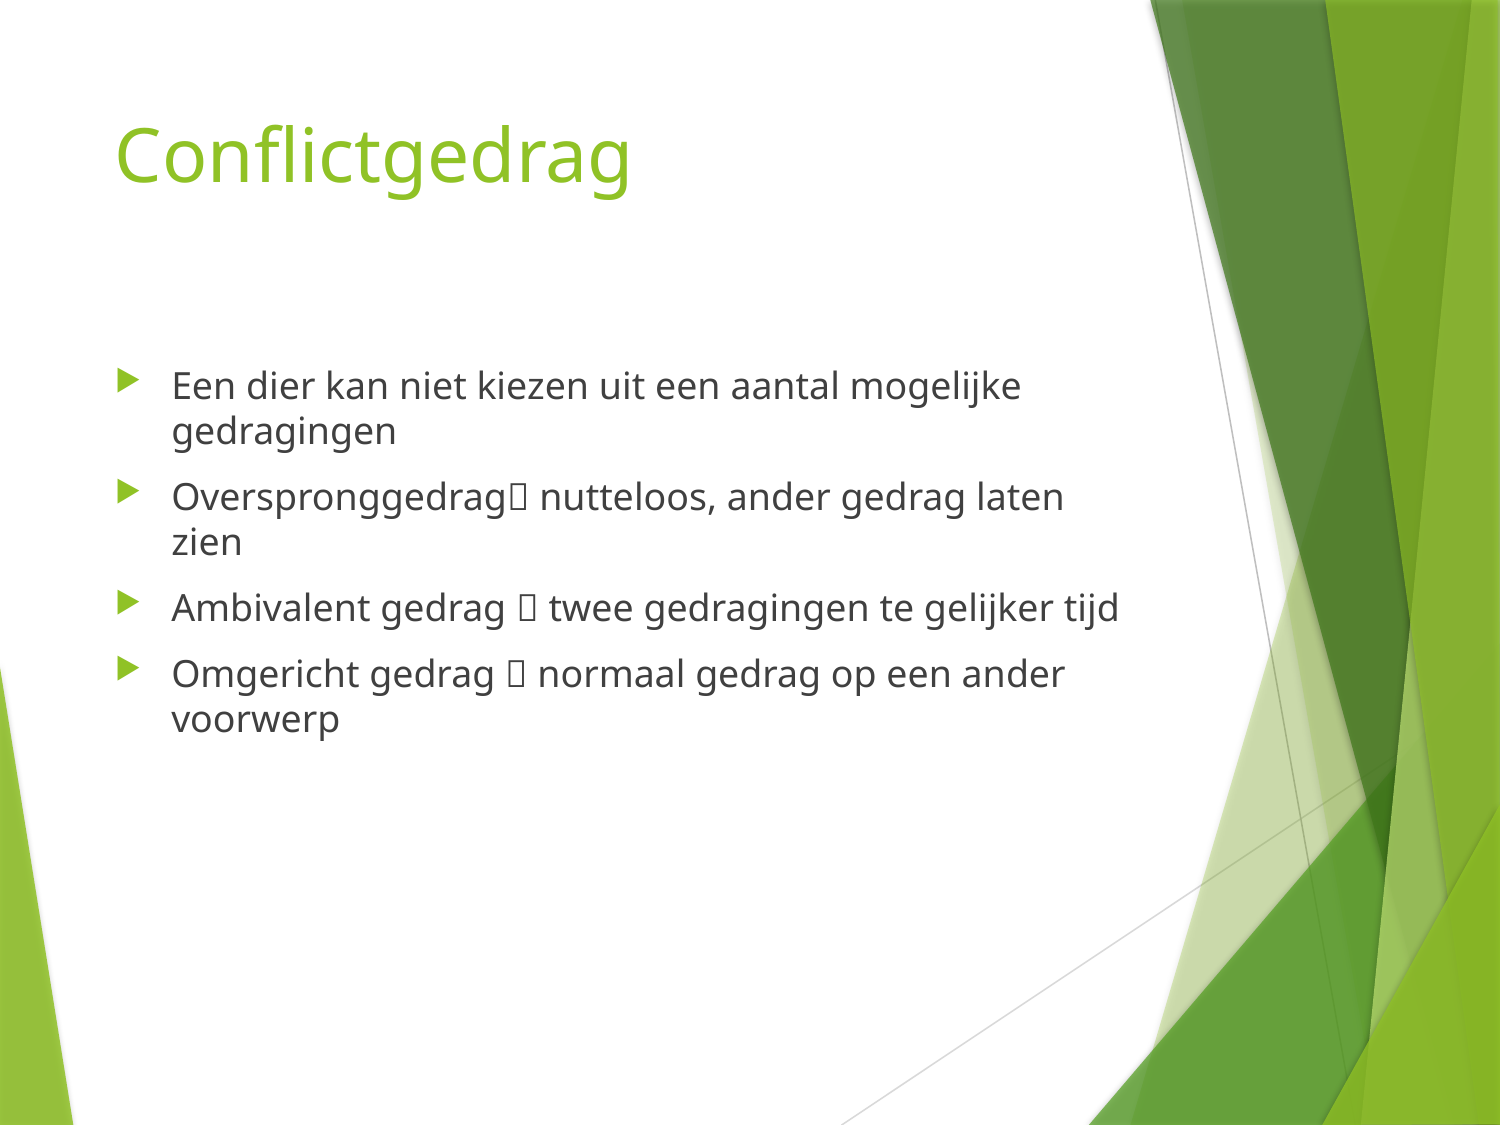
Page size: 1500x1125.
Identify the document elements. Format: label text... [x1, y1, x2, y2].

list Een dier kan niet kiezen uit een aantal mogelijke gedragingen Overspronggedrag nutteloos, ander gedrag laten zien Ambivalent gedrag  twee gedragingen te gelijker tijd Omgericht gedrag  normaal gedrag op een ander voorwerp [99, 354, 1142, 992]
title Conflictgedrag [99, 99, 1142, 317]
